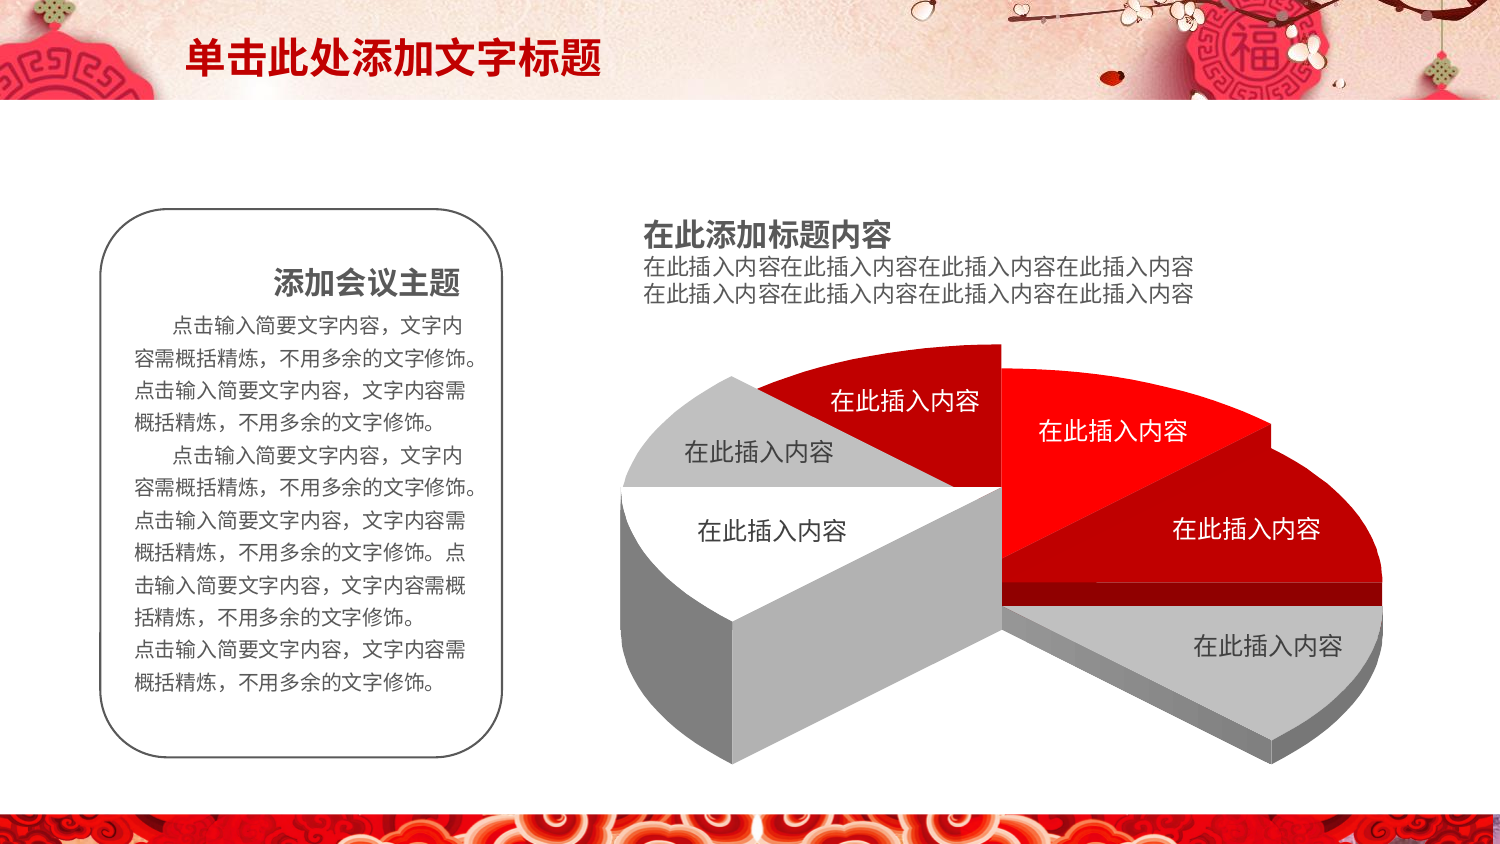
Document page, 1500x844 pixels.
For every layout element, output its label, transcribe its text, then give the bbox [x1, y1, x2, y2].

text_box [1001, 447, 1383, 605]
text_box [620, 486, 1003, 765]
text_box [731, 344, 1002, 374]
picture [0, 815, 1500, 844]
picture [0, 0, 1500, 99]
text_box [1001, 368, 1272, 446]
text_box 点击输入简要文字内容，文字内容需概括精炼，不用多余的文字修饰。点击输入简要文字内容，文字内容需概括精炼，不用多余的文字修饰。 点击输入简要文字内容，文字内容需概括精炼，不用多余的文字修饰。点击输入简要文字内容，文字内容需概括精炼，不用多余的文字修饰。点击输入简要文字内容，文字内容需概括精炼，不用多余的文字修饰。 点击输入简要文字内容，文字内容需概括精炼，不用多余的文字修饰。 [134, 305, 479, 695]
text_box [1001, 605, 1384, 765]
text_box [98, 207, 505, 760]
text_box 添加会议主题 [242, 256, 492, 301]
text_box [619, 375, 1002, 486]
text_box 在此添加标题内容 在此插入内容在此插入内容在此插入内容在此插入内容 在此插入内容在此插入内容在此插入内容在此插入内容 [631, 209, 1258, 313]
